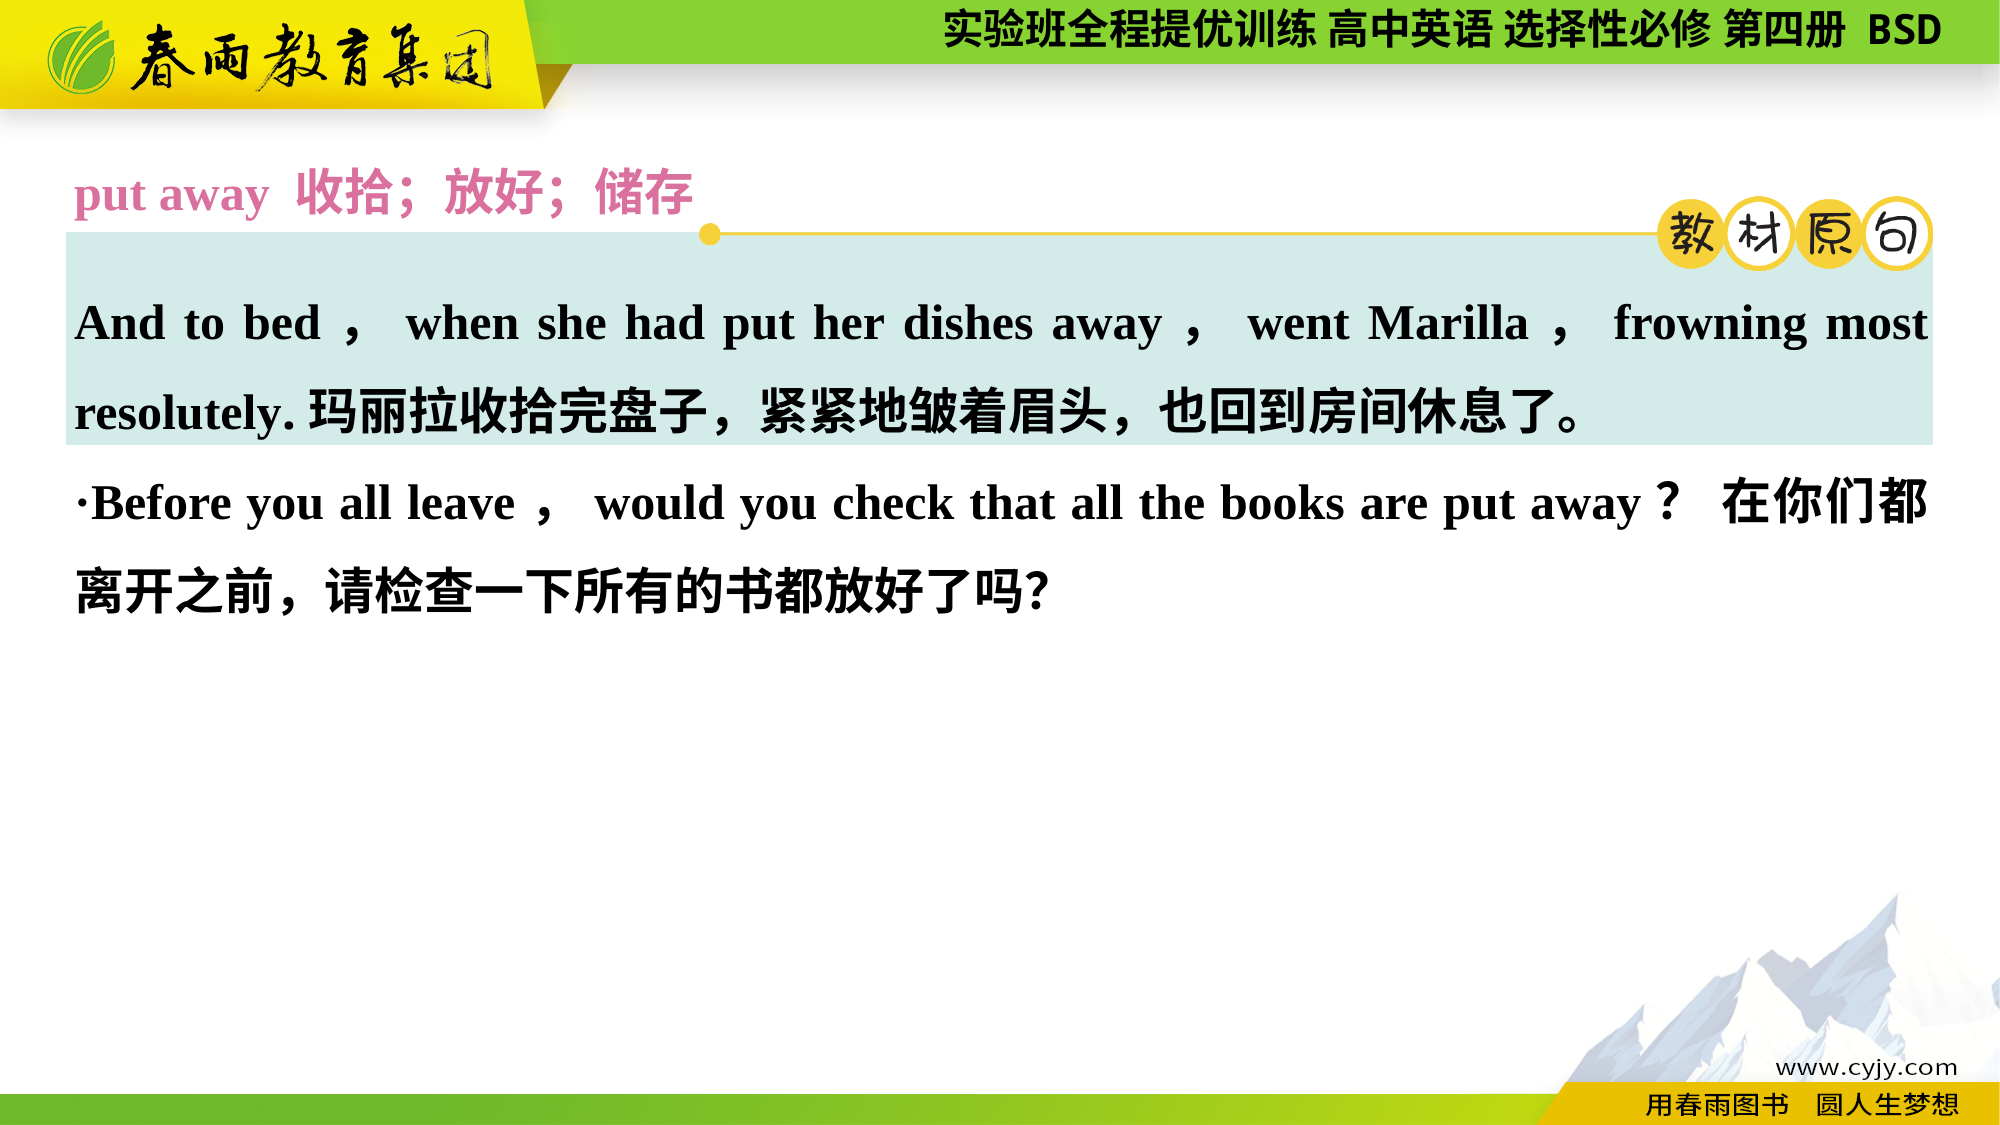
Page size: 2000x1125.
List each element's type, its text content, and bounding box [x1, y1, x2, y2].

list put away 收拾；放好；储存 And to bed，when she had put her dishes away，went Marilla，frowning most resolutely.玛丽拉收拾完盘子，紧紧地皱着眉头，也回到房间休息了。 ·Before you all leave，would you check that all the books are put away？ 在你们都离开之前，请检查一下所有的书都放好了吗？ [59, 122, 1944, 632]
picture [0, 0, 2000, 1125]
